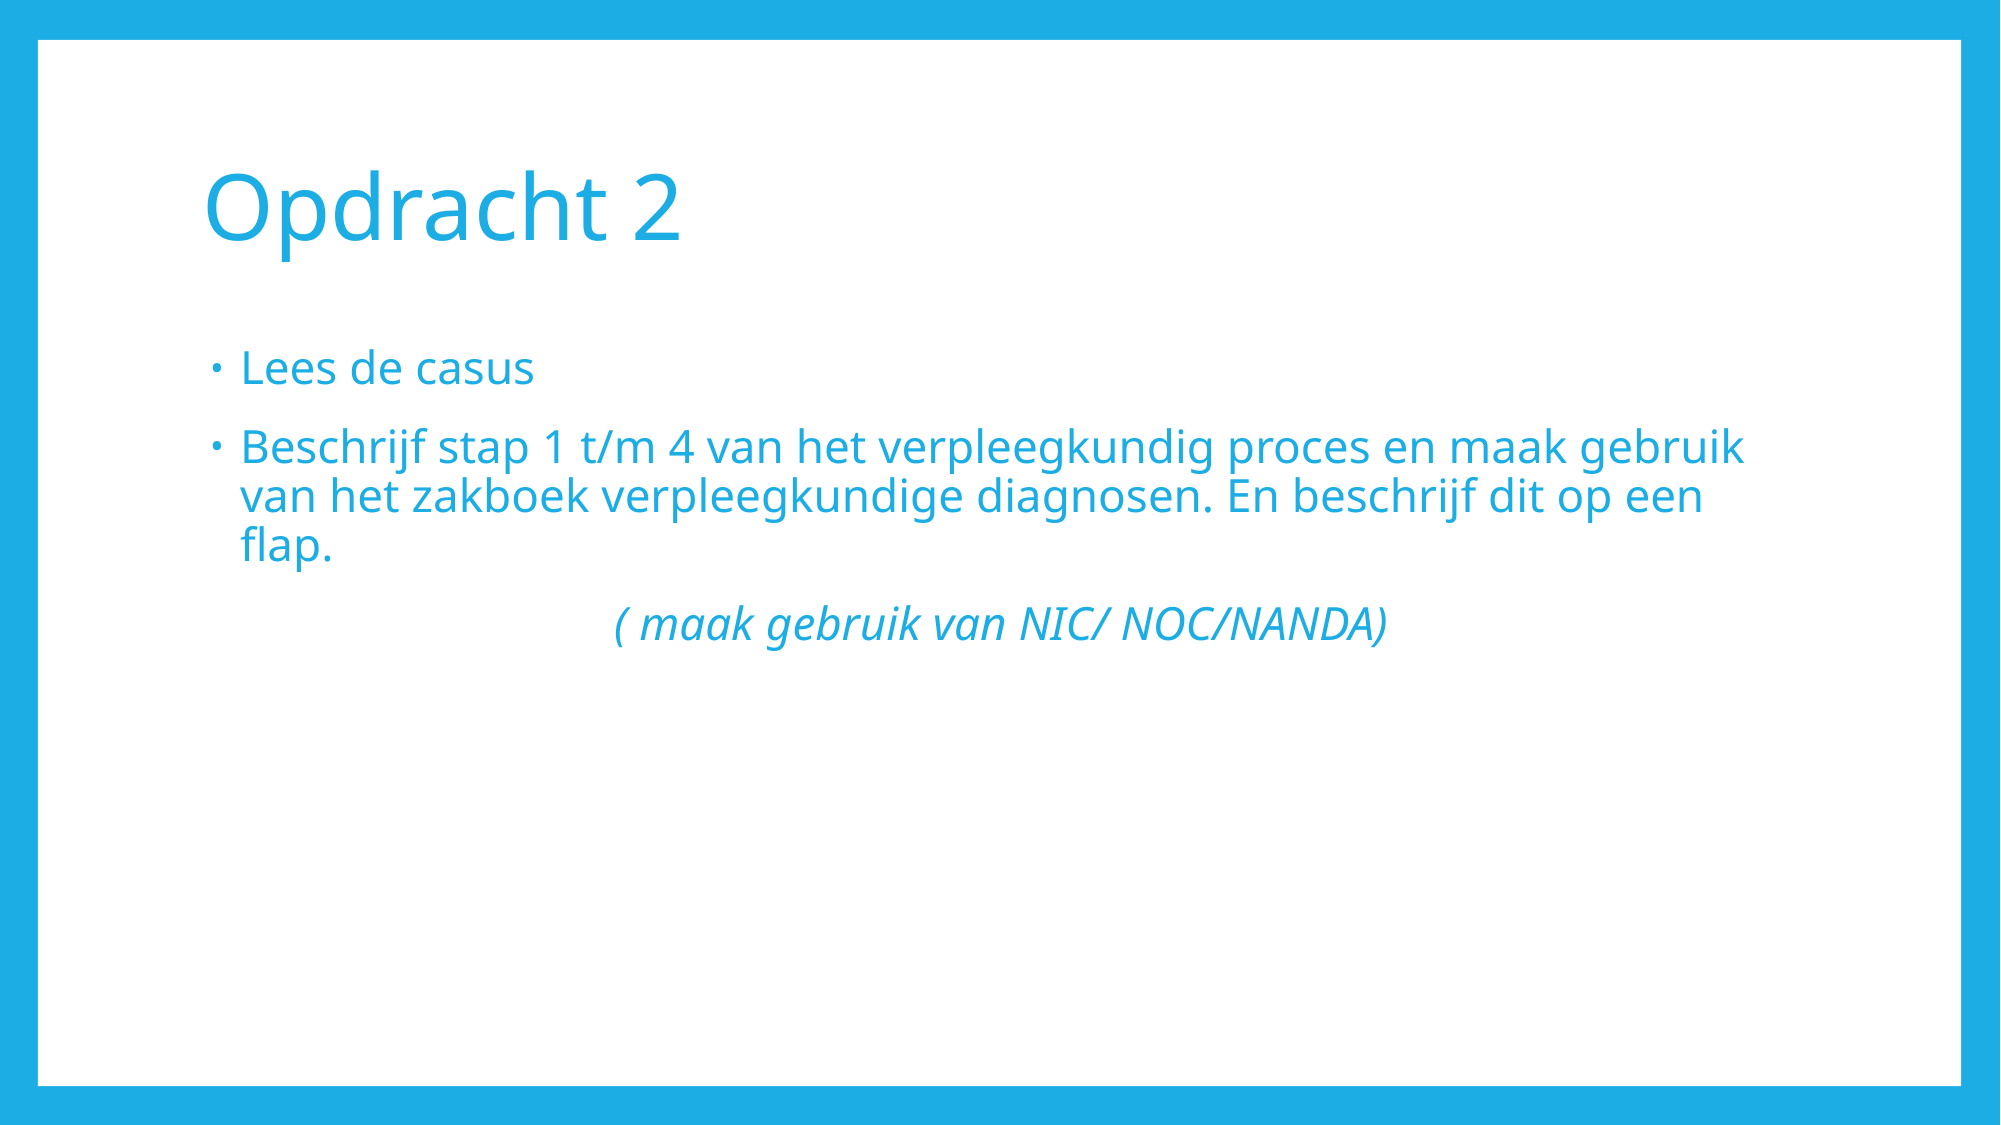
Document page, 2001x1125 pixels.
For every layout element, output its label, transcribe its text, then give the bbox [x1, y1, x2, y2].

list Lees de casus Beschrijf stap 1 t/m 4 van het verpleegkundig proces en maak gebruik van het zakboek verpleegkundige diagnosen. En beschrijf dit op een flap. ( maak gebruik van NIC/ NOC/NANDA) [187, 337, 1808, 1000]
title Opdracht 2 [187, 99, 1808, 323]
